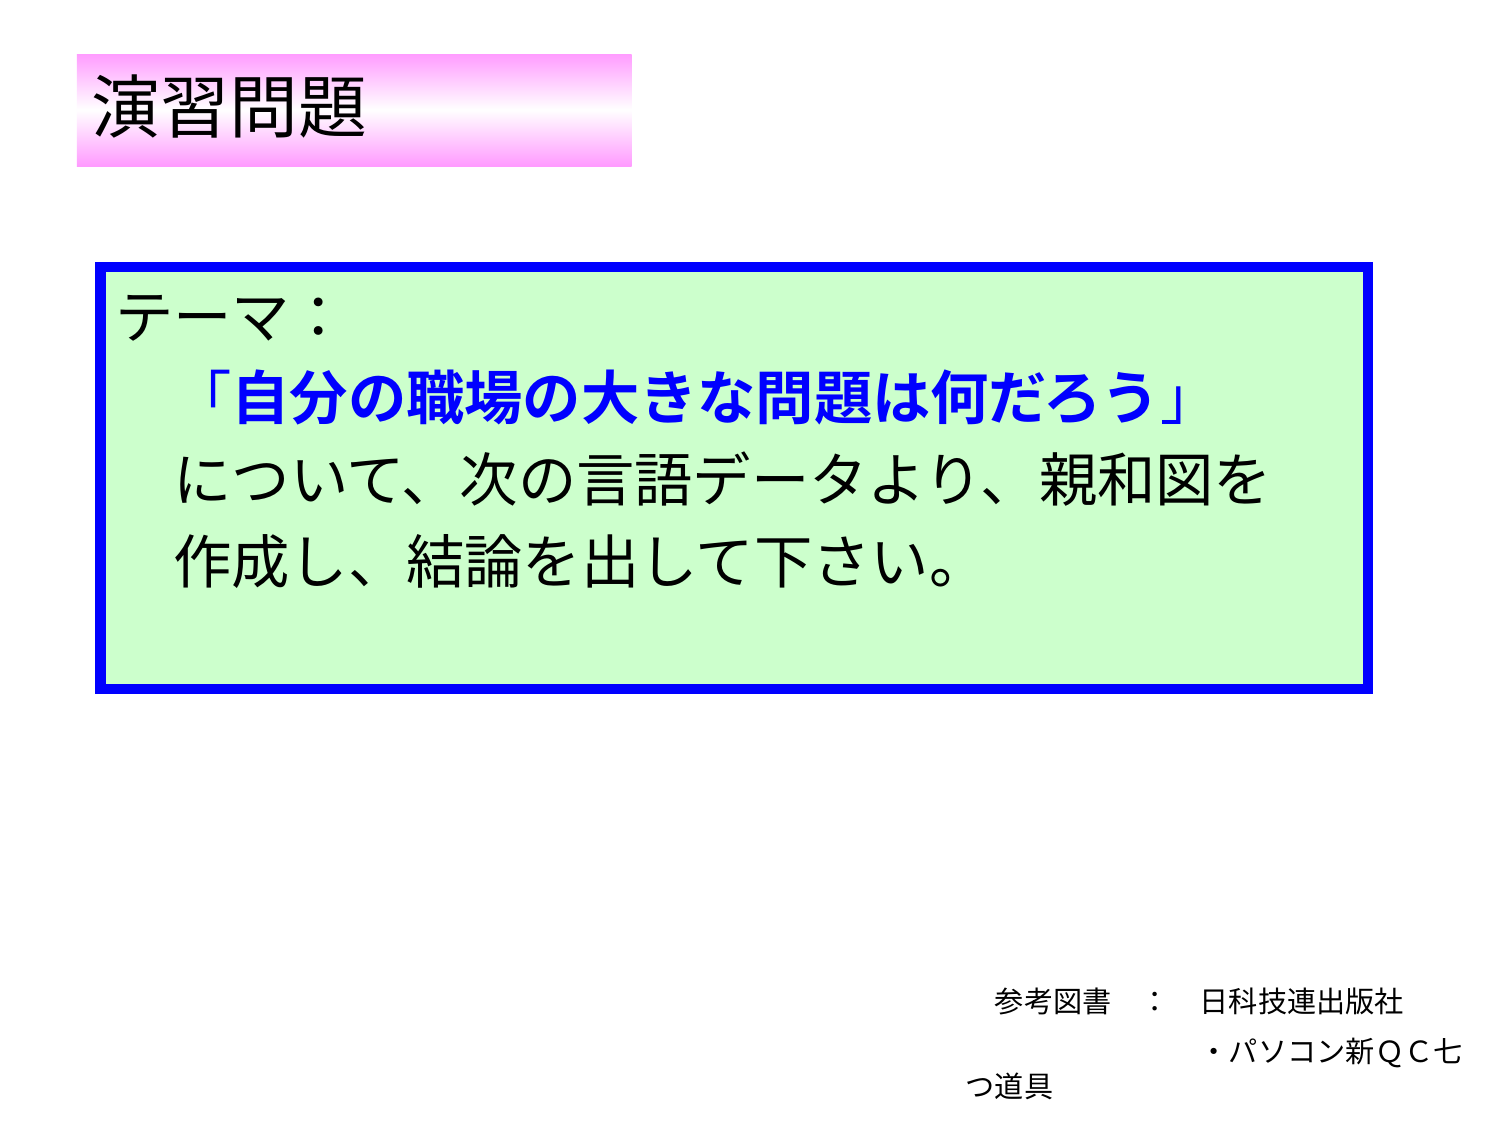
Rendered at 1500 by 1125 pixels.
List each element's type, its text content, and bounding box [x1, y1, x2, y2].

text_box 参考図書 ： 日科技連出版社 ・パソコン新ＱＣ七つ道具 [950, 976, 1487, 1111]
title 演習問題 [76, 54, 632, 167]
text_box テーマ： 「自分の職場の大きな問題は何だろう」 について、次の言語データより、親和図を 作成し、結論を出して下さい。 [100, 267, 1369, 689]
